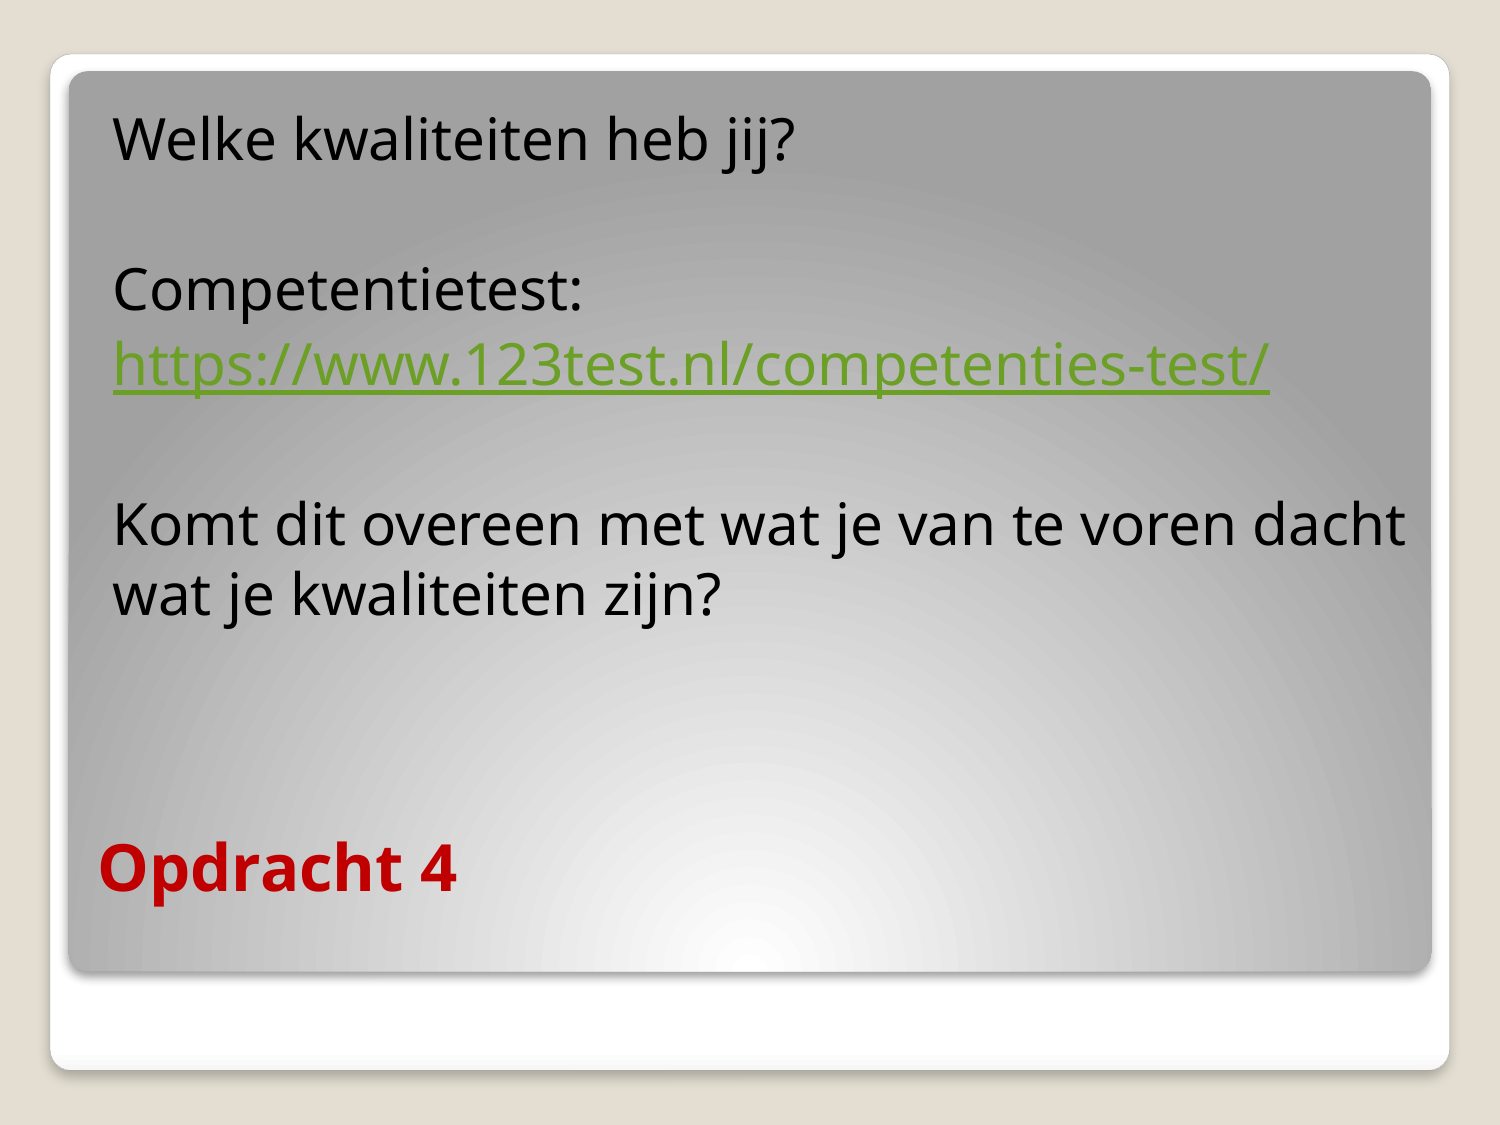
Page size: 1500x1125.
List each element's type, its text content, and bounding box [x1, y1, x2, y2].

list Welke kwaliteiten heb jij? Competentietest: https://www.123test.nl/competenties-test/ Komt dit overeen met wat je van te voren dacht wat je kwaliteiten zijn? [82, 86, 1425, 774]
title Opdracht 4 [82, 817, 1425, 990]
